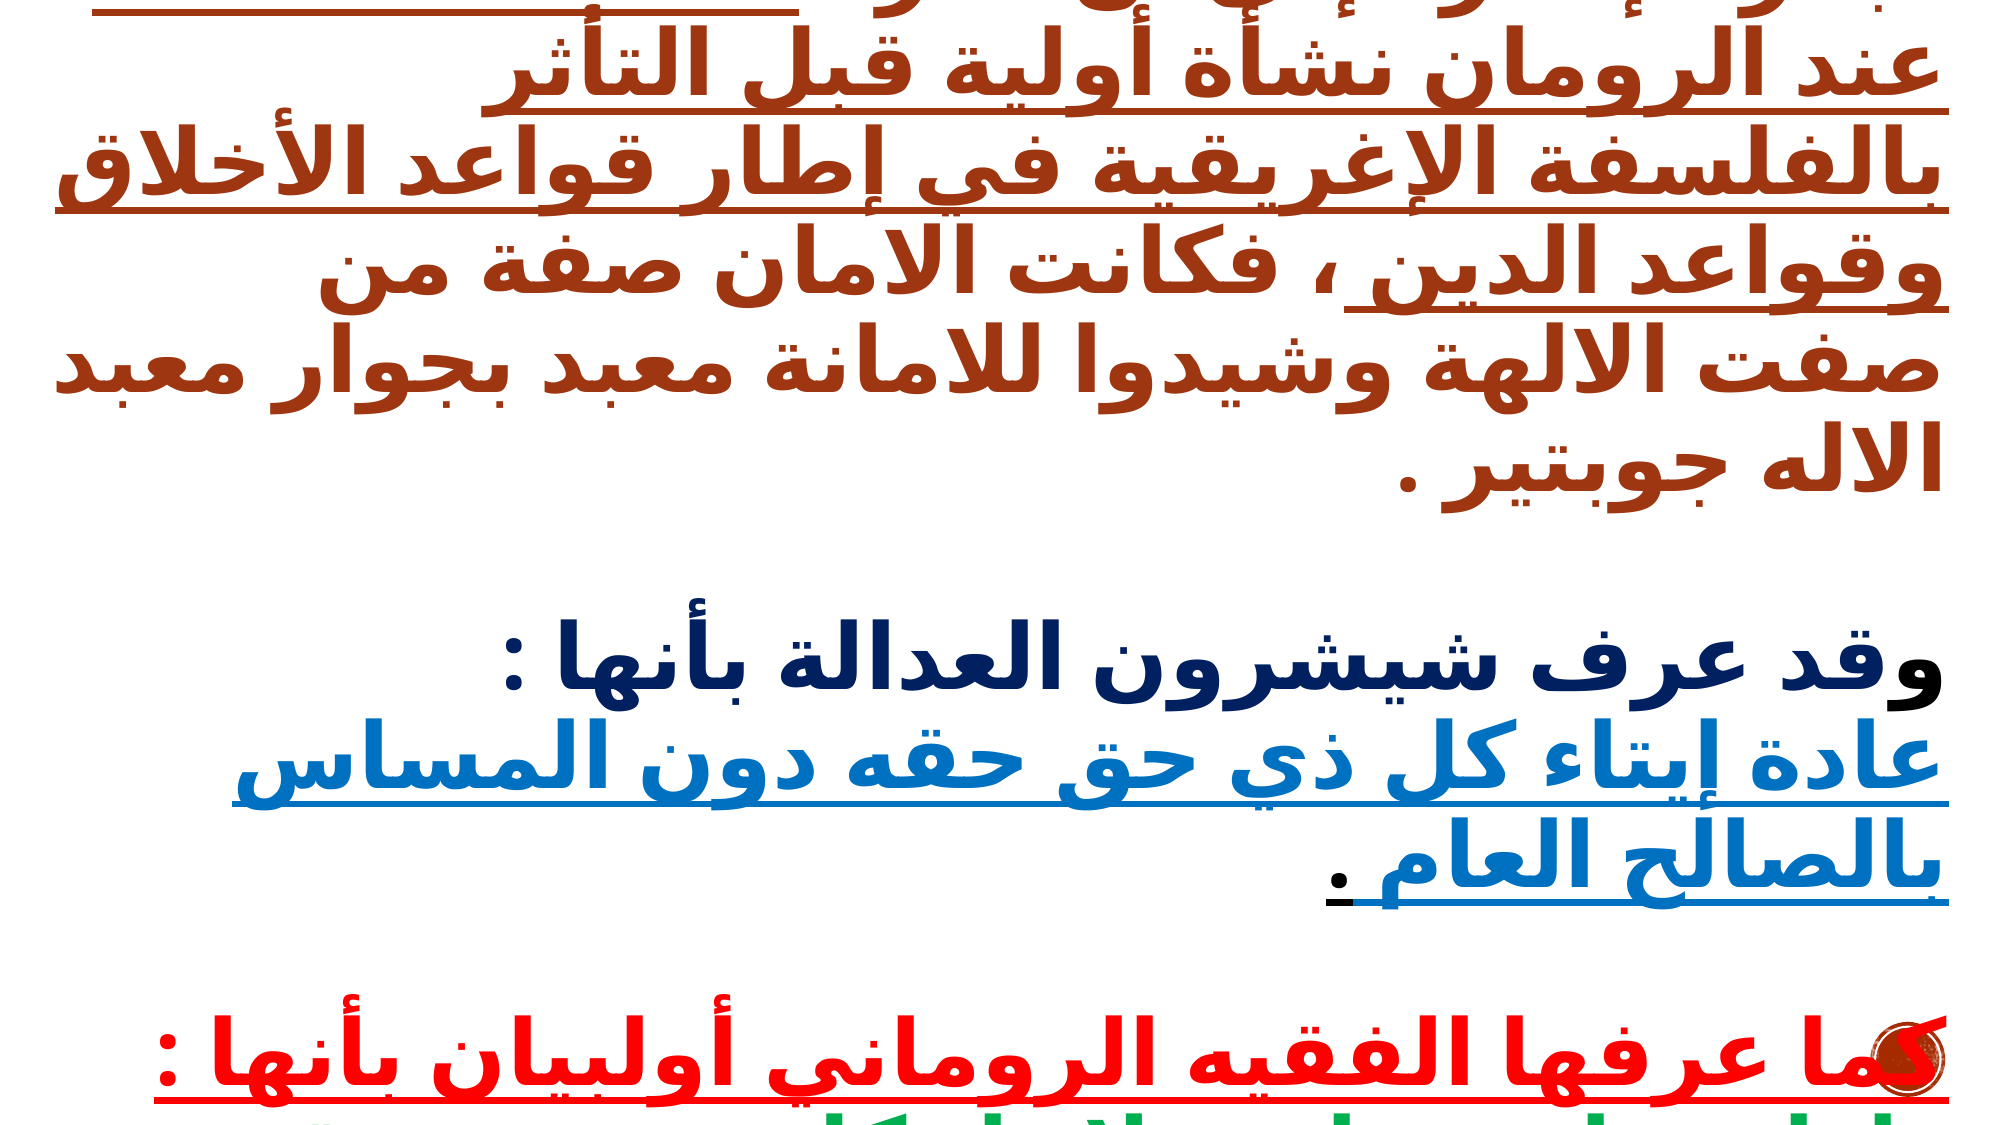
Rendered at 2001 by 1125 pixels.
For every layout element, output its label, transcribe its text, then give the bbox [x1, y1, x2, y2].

title تجدر الإشارة إلى أن فكرة العدالة قد نشأت عند الرومان نشأة أولية قبل التأثر بالفلسفة الإغريقية في إطار قواعد الأخلاق وقواعد الدين ، فكانت الامان صفة من صفت الالهة وشيدوا للامانة معبد بجوار معبد الاله جوبتير . وقد عرف شيشرون العدالة بأنها : عادة إيتاء كل ذي حق حقه دون المساس بالصالح العام . كما عرفها الفقيه الروماني أولبيان بأنها : إرادة دائمة دائبة لإيتاء كل ذي حق حقه . [34, 39, 1964, 1083]
